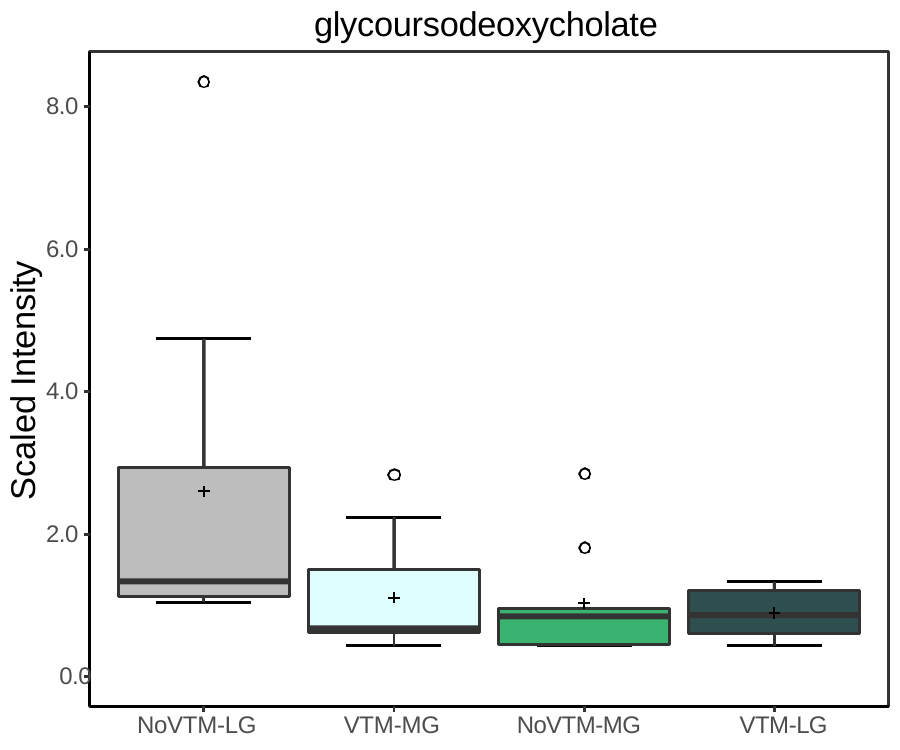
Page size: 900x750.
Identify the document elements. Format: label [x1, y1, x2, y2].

footer [57, 661, 95, 750]
text_box [44, 516, 82, 548]
text_box [1, 231, 82, 503]
text_box [312, 0, 666, 44]
text_box [83, 50, 891, 738]
text_box [44, 88, 82, 120]
slide_number [134, 713, 290, 750]
